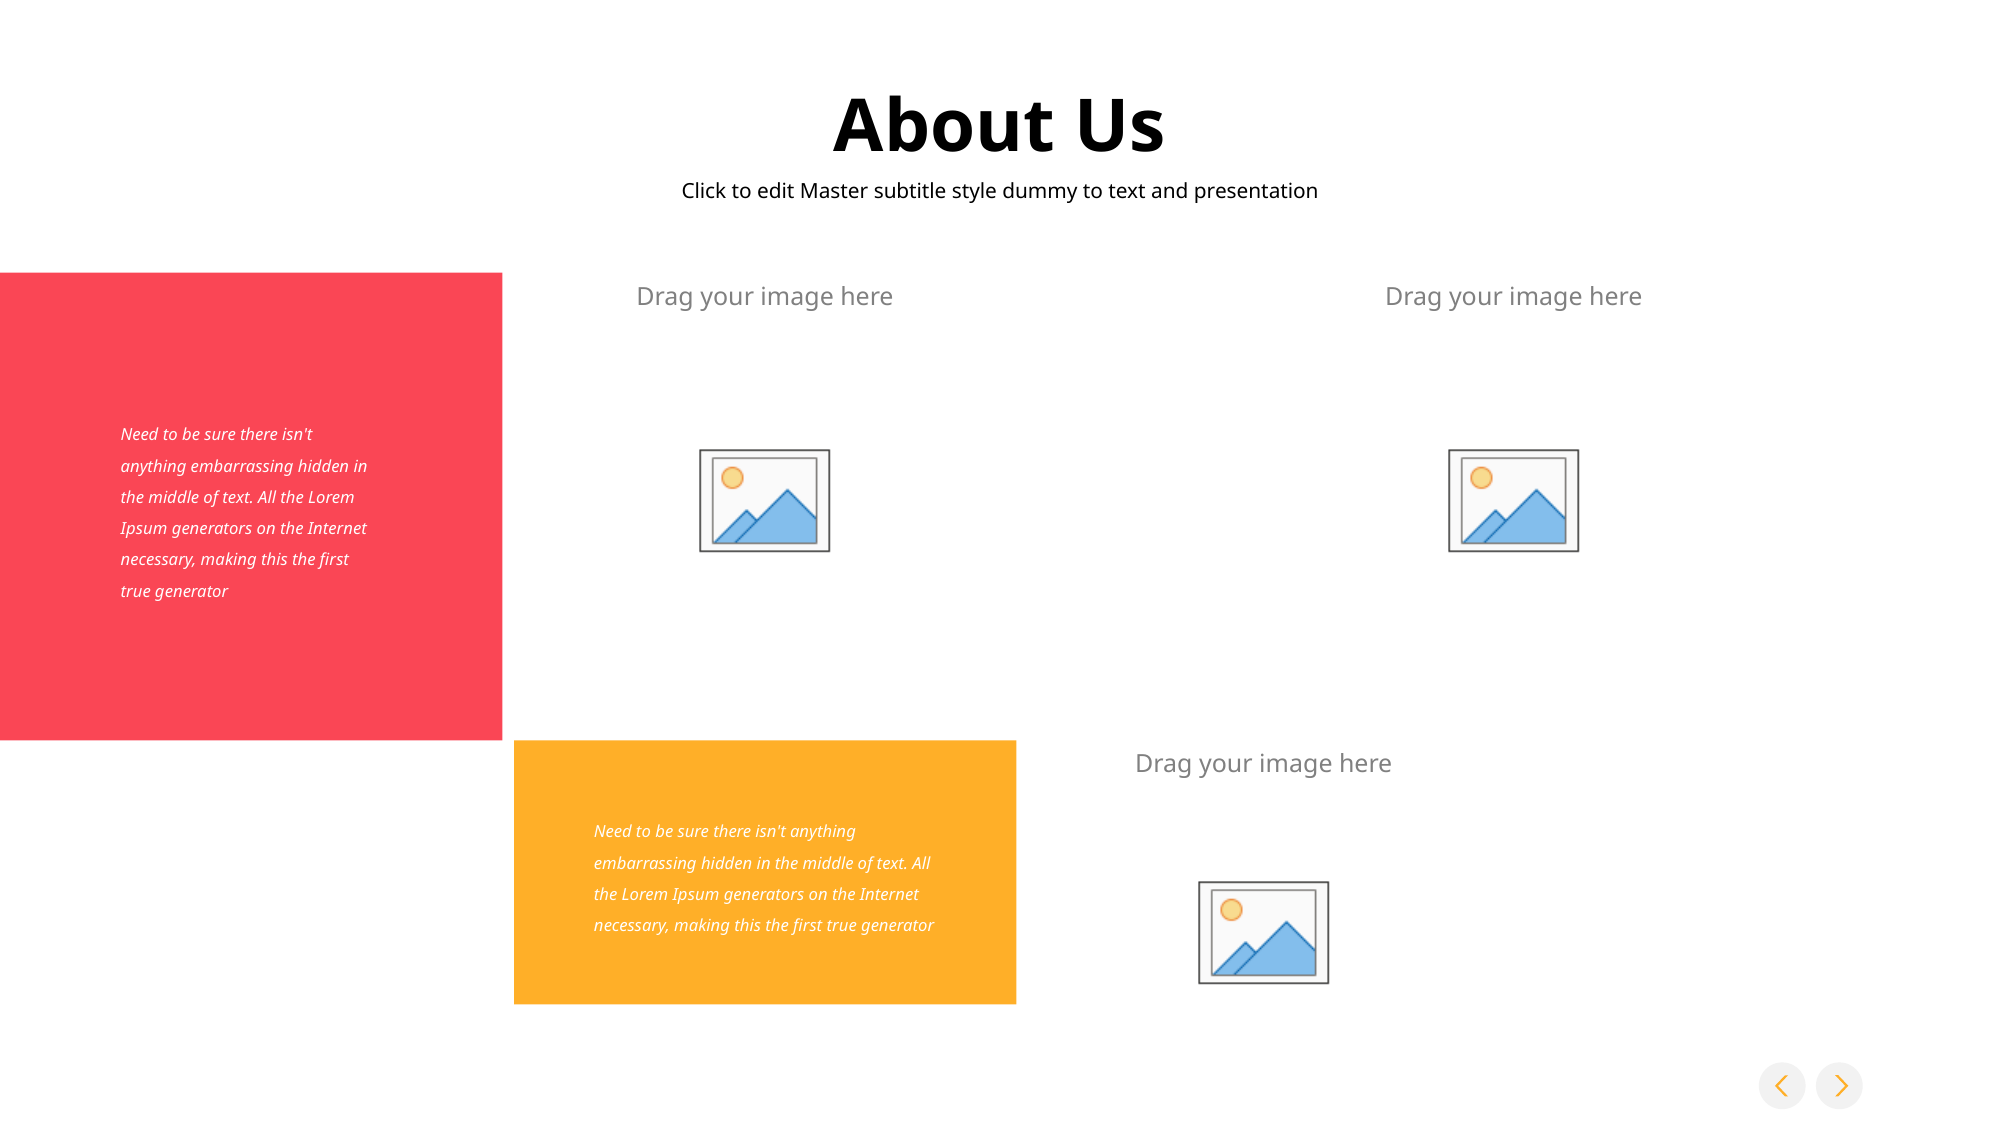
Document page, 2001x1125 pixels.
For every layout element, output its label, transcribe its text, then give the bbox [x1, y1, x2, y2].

picture [513, 272, 1017, 730]
title About Us [137, 78, 1863, 179]
subtitle Click to edit Master subtitle style dummy to text and presentation [137, 179, 1863, 204]
text_box [0, 272, 503, 741]
text_box [513, 739, 1017, 1006]
text_box Need to be sure there isn't anything embarrassing hidden in the middle of text. All the Lorem Ipsum generators on the Internet necessary, making this the first true generator [578, 794, 952, 951]
picture [1027, 272, 2000, 730]
picture [1028, 740, 1500, 1125]
text_box Need to be sure there isn't anything embarrassing hidden in the middle of text. All the Lorem Ipsum generators on the Internet necessary, making this the first true generator [105, 415, 397, 598]
